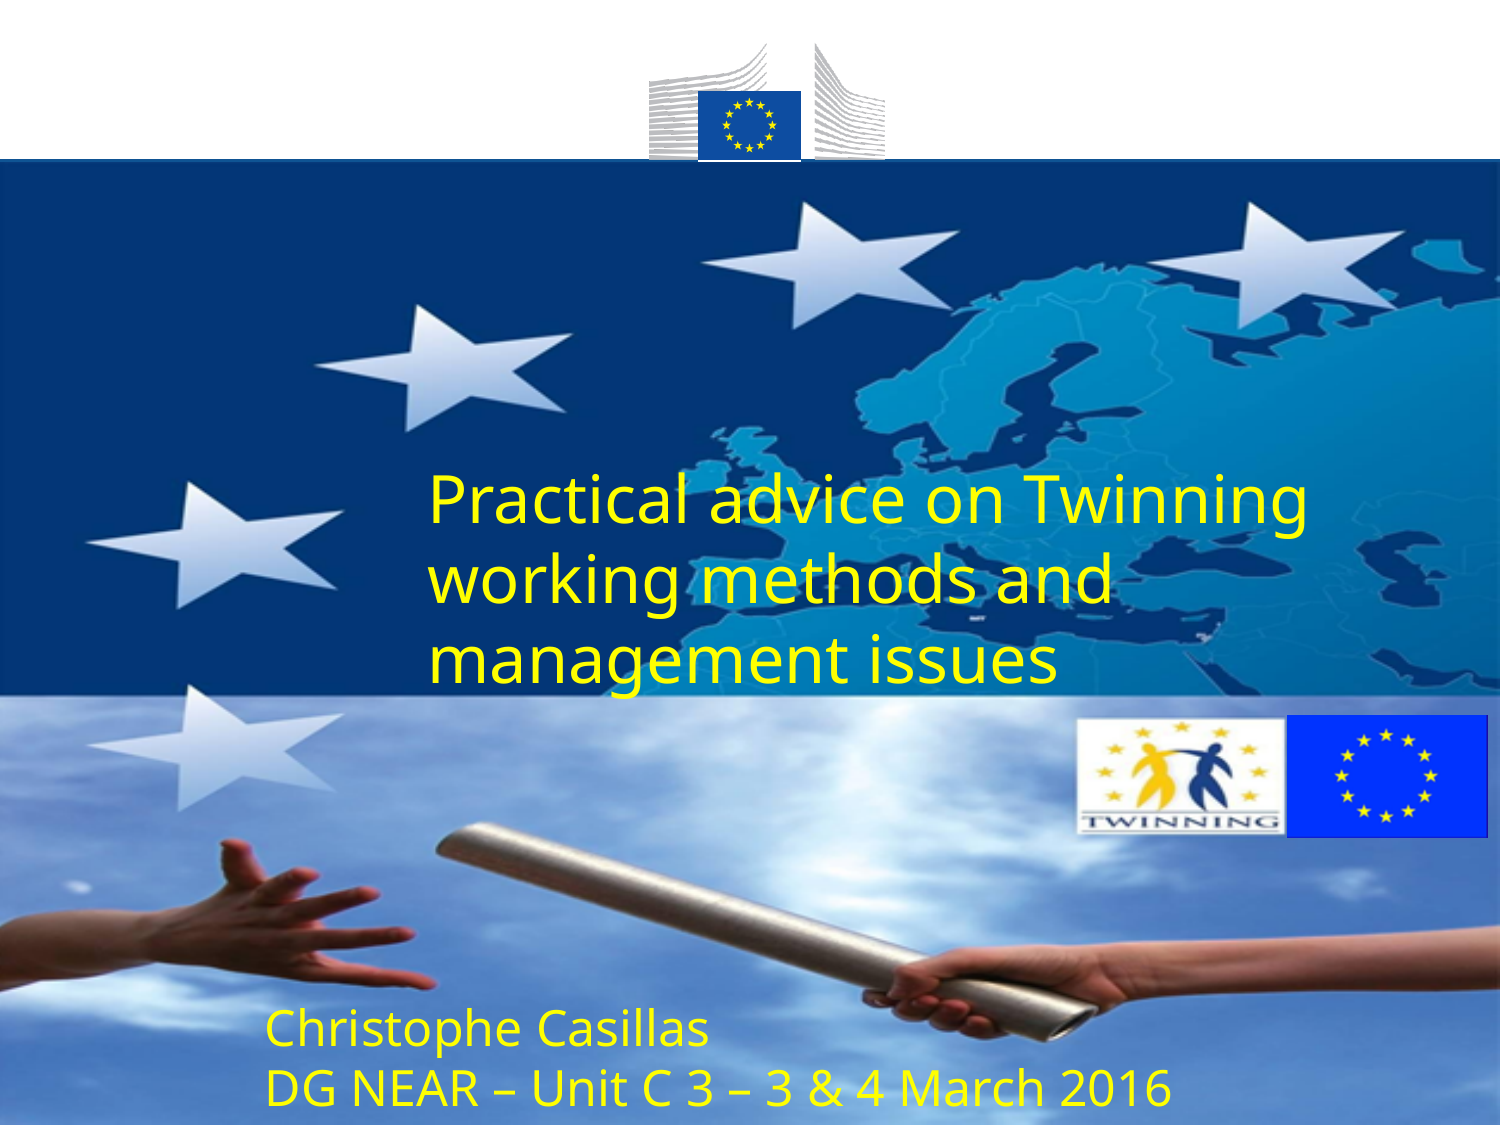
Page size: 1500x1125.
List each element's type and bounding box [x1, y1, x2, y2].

picture [873, 487, 903, 523]
picture [1234, 487, 1263, 522]
picture [928, 487, 960, 523]
picture [971, 487, 1000, 522]
picture [1270, 487, 1304, 541]
picture [0, 162, 1500, 1125]
picture [1061, 488, 1110, 522]
picture [1024, 476, 1059, 522]
picture [1217, 488, 1222, 522]
picture [1134, 487, 1163, 522]
picture [1117, 488, 1122, 522]
picture [1176, 487, 1205, 522]
